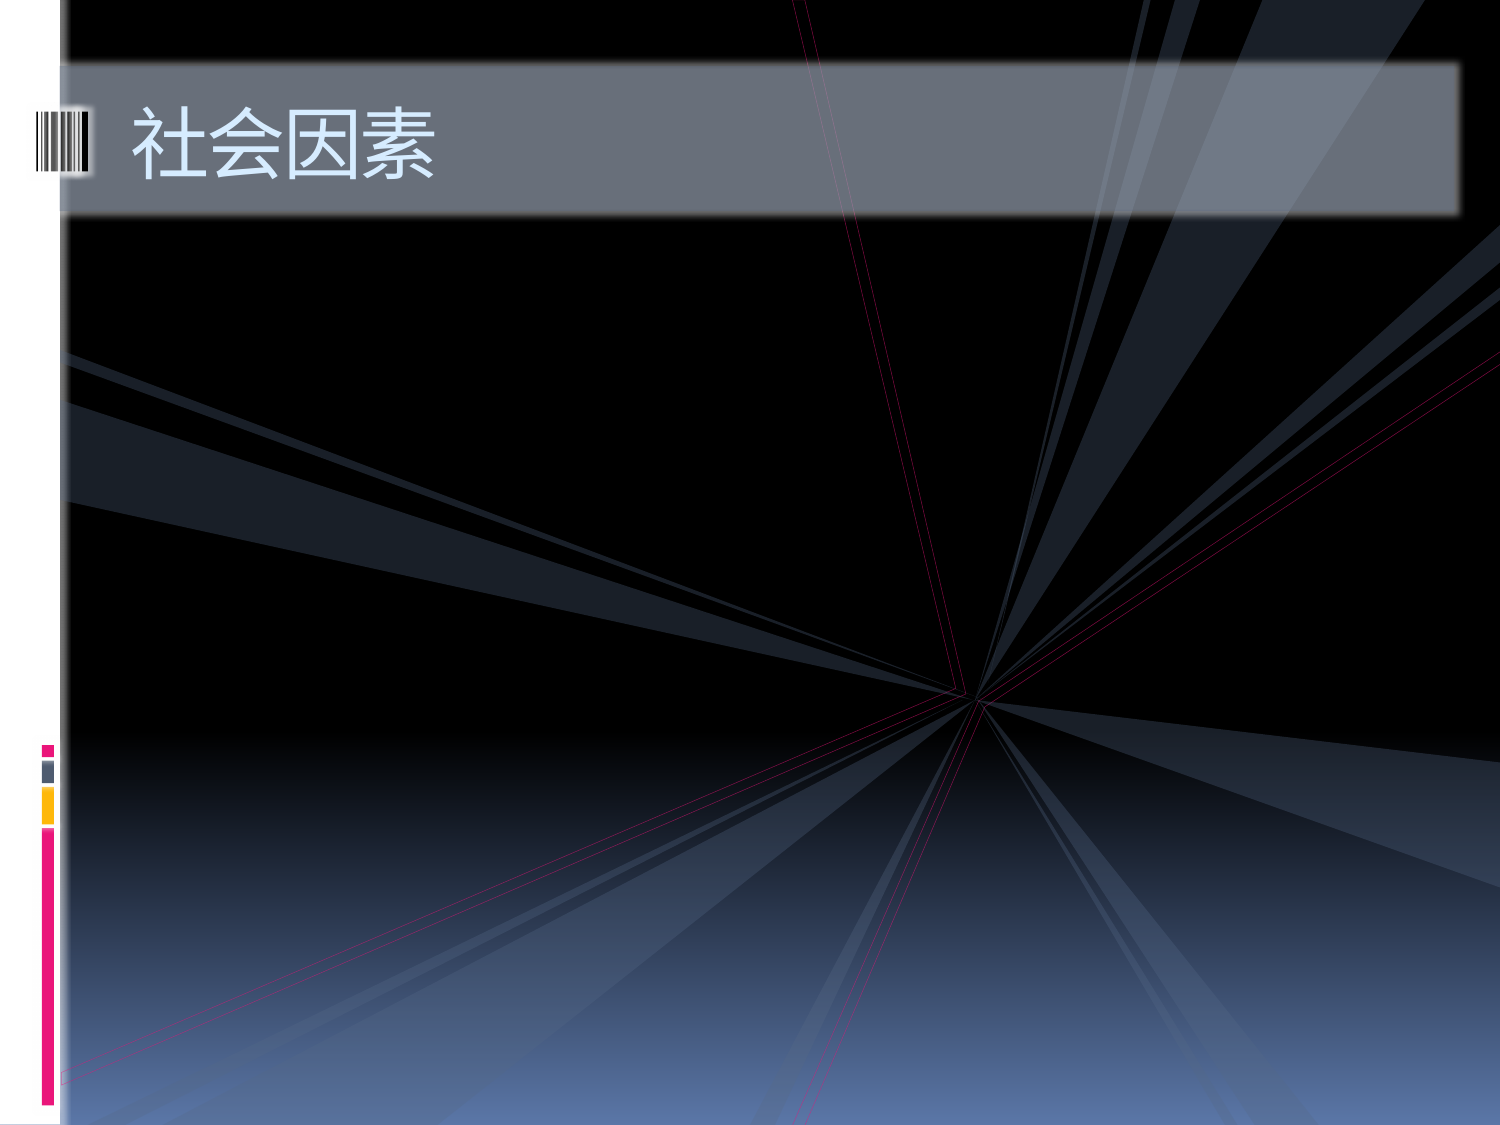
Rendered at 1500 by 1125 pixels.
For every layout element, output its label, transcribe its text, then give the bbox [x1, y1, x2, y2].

title 社会因素 [115, 83, 1454, 212]
